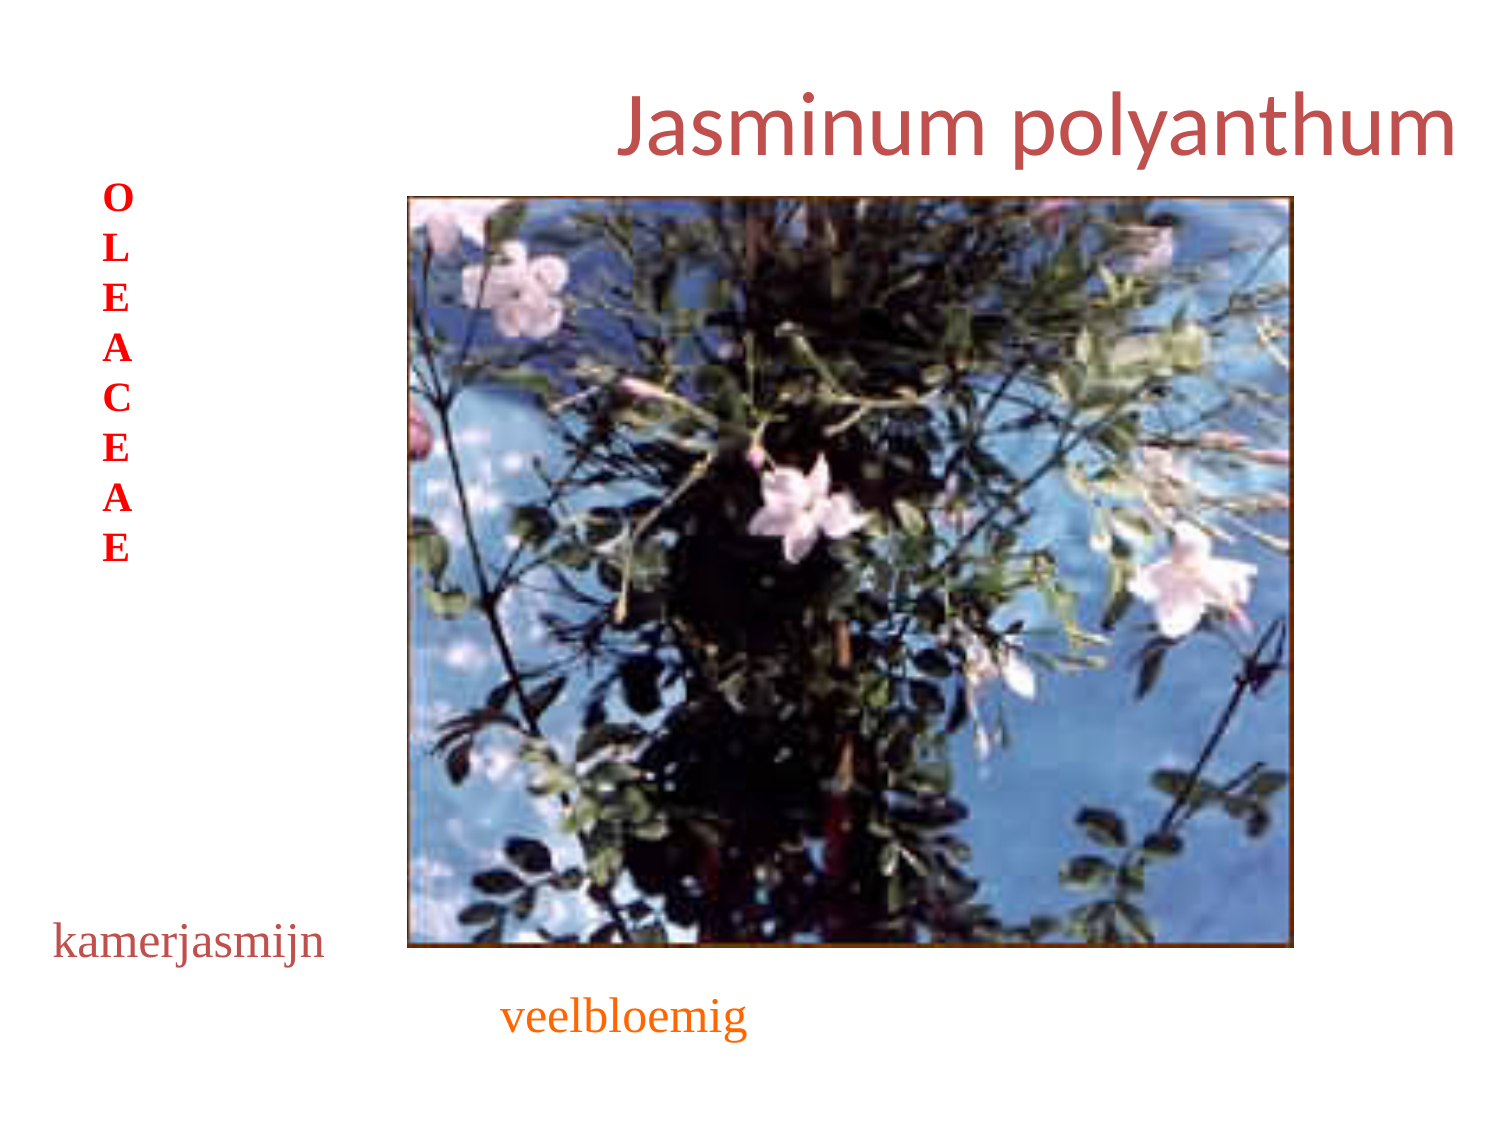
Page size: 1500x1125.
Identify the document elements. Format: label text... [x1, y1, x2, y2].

text_box OLEACEAE [87, 162, 150, 578]
picture [407, 196, 1294, 948]
text_box veelbloemig [50, 975, 763, 1050]
text_box kamerjasmijn [37, 899, 1100, 975]
title Jasminum polyanthum [200, 24, 1475, 213]
